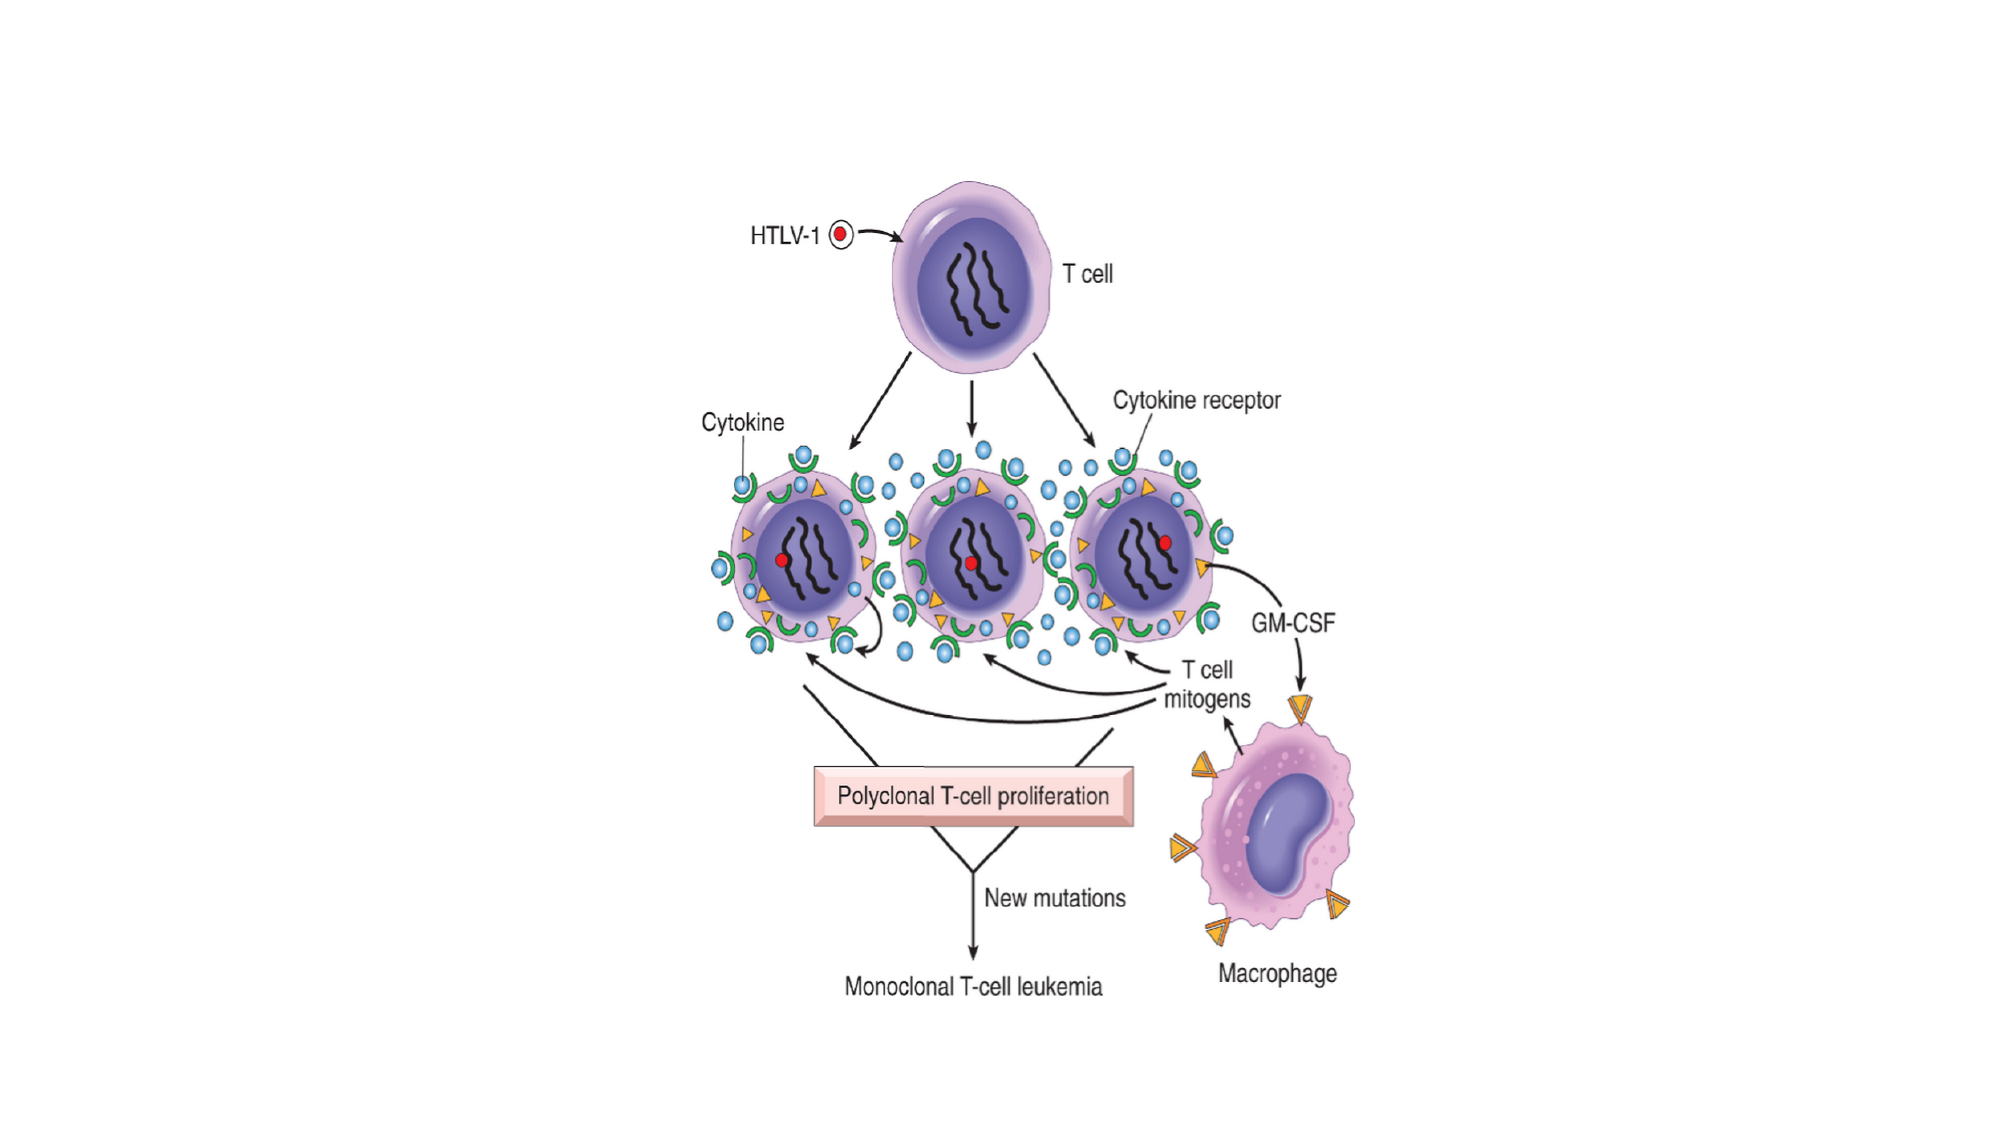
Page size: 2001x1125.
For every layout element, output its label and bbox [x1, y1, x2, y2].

list [625, 153, 1375, 1014]
